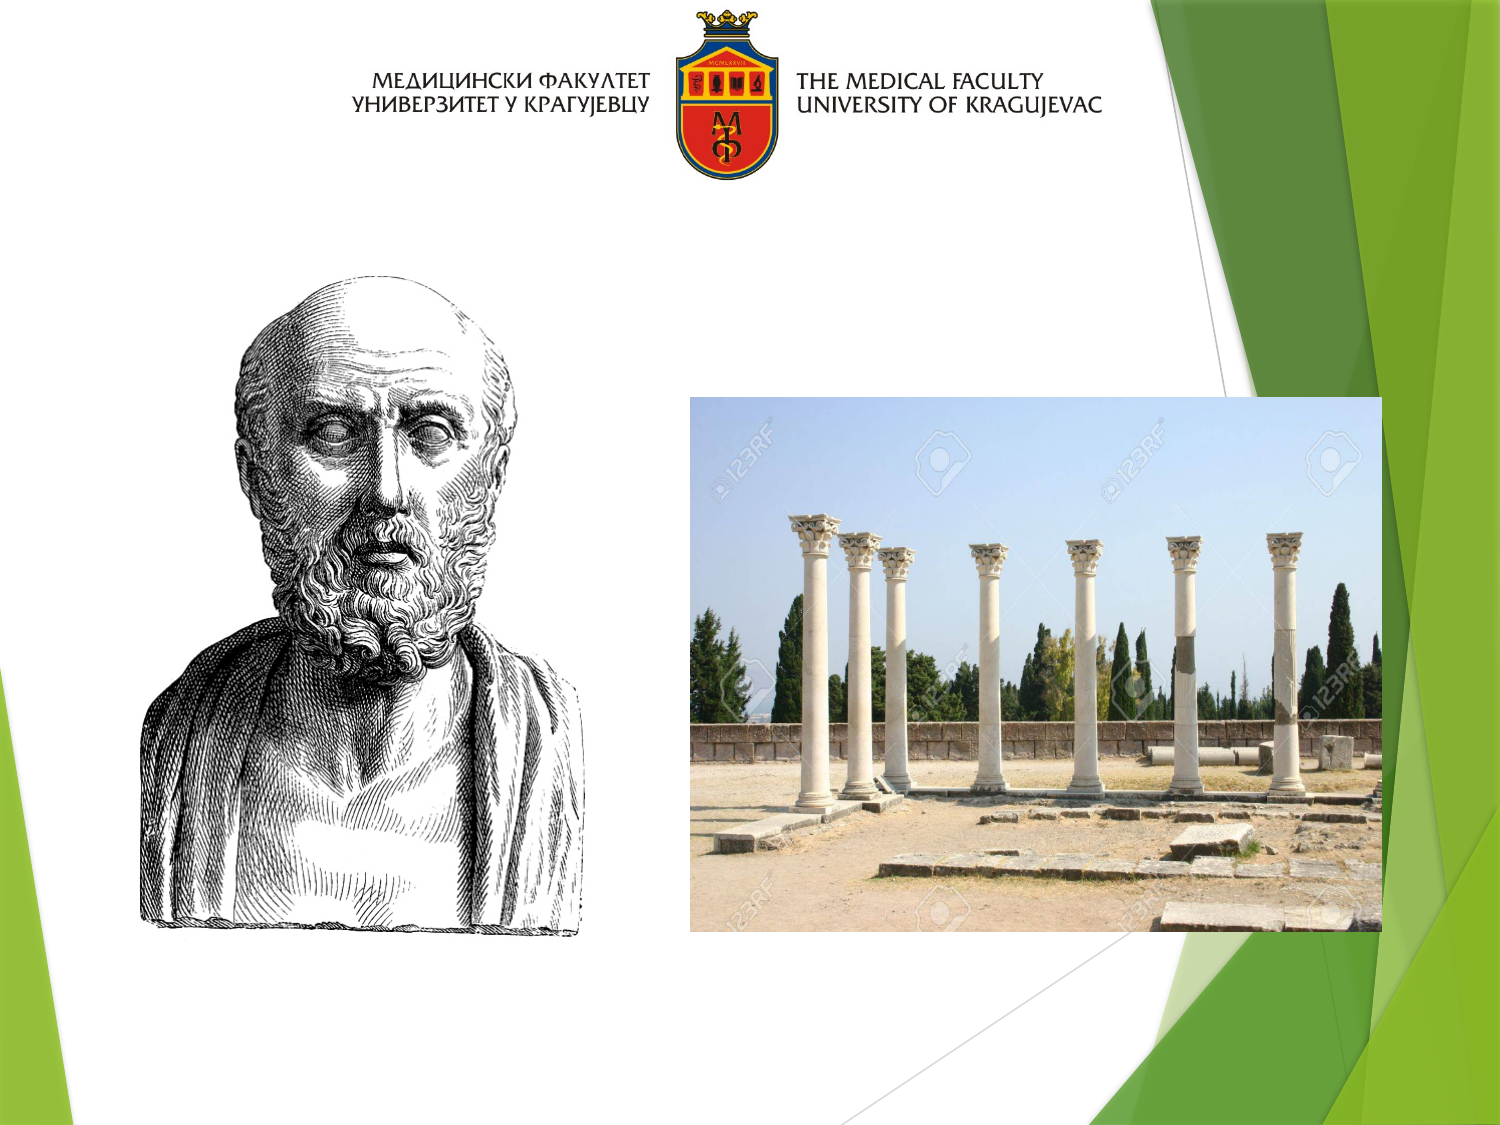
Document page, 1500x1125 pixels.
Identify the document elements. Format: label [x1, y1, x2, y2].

picture [328, 0, 1125, 191]
picture [123, 243, 609, 955]
picture [690, 396, 1382, 933]
